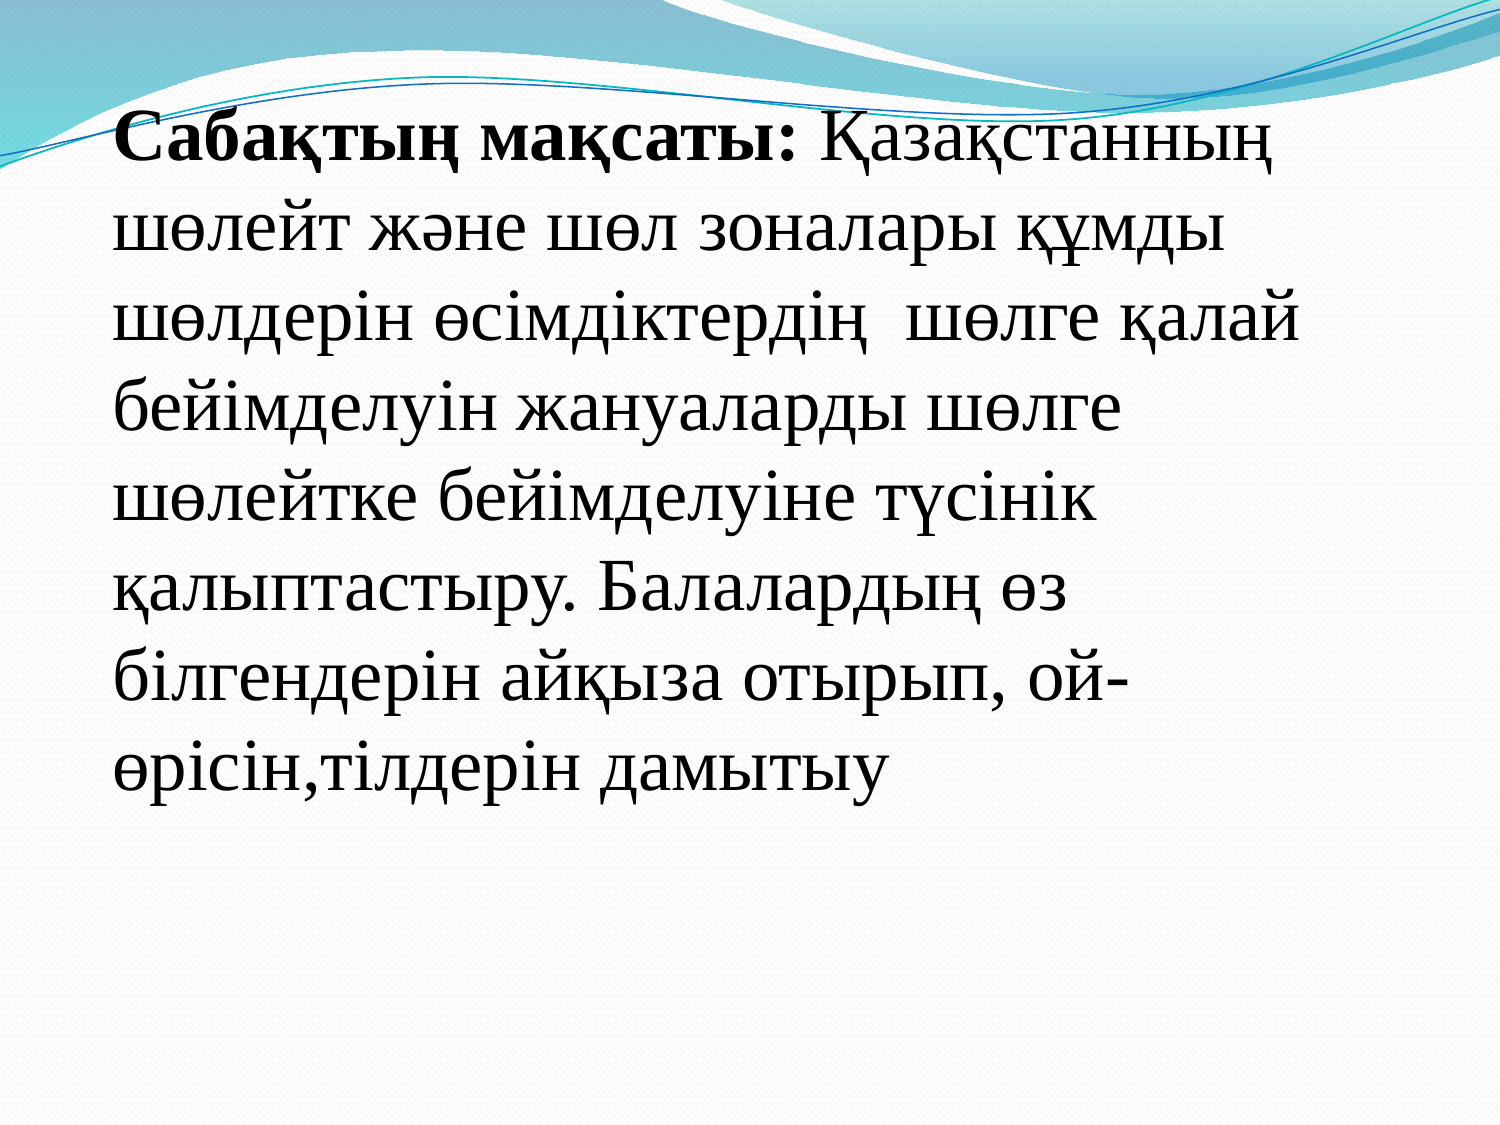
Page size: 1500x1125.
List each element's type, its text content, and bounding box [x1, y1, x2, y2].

list Сабақтың мақсаты: Қазақстанның шөлейт және шөл зоналары құмды шөлдерін өсімдіктердің шөлге қалай бейімделуін жануаларды шөлге шөлейтке бейімделуіне түсінік қалыптастыру. Балалардың өз білгендерін айқыза отырып, ой-өрісін,тілдерін дамытыу [75, 78, 1425, 1035]
